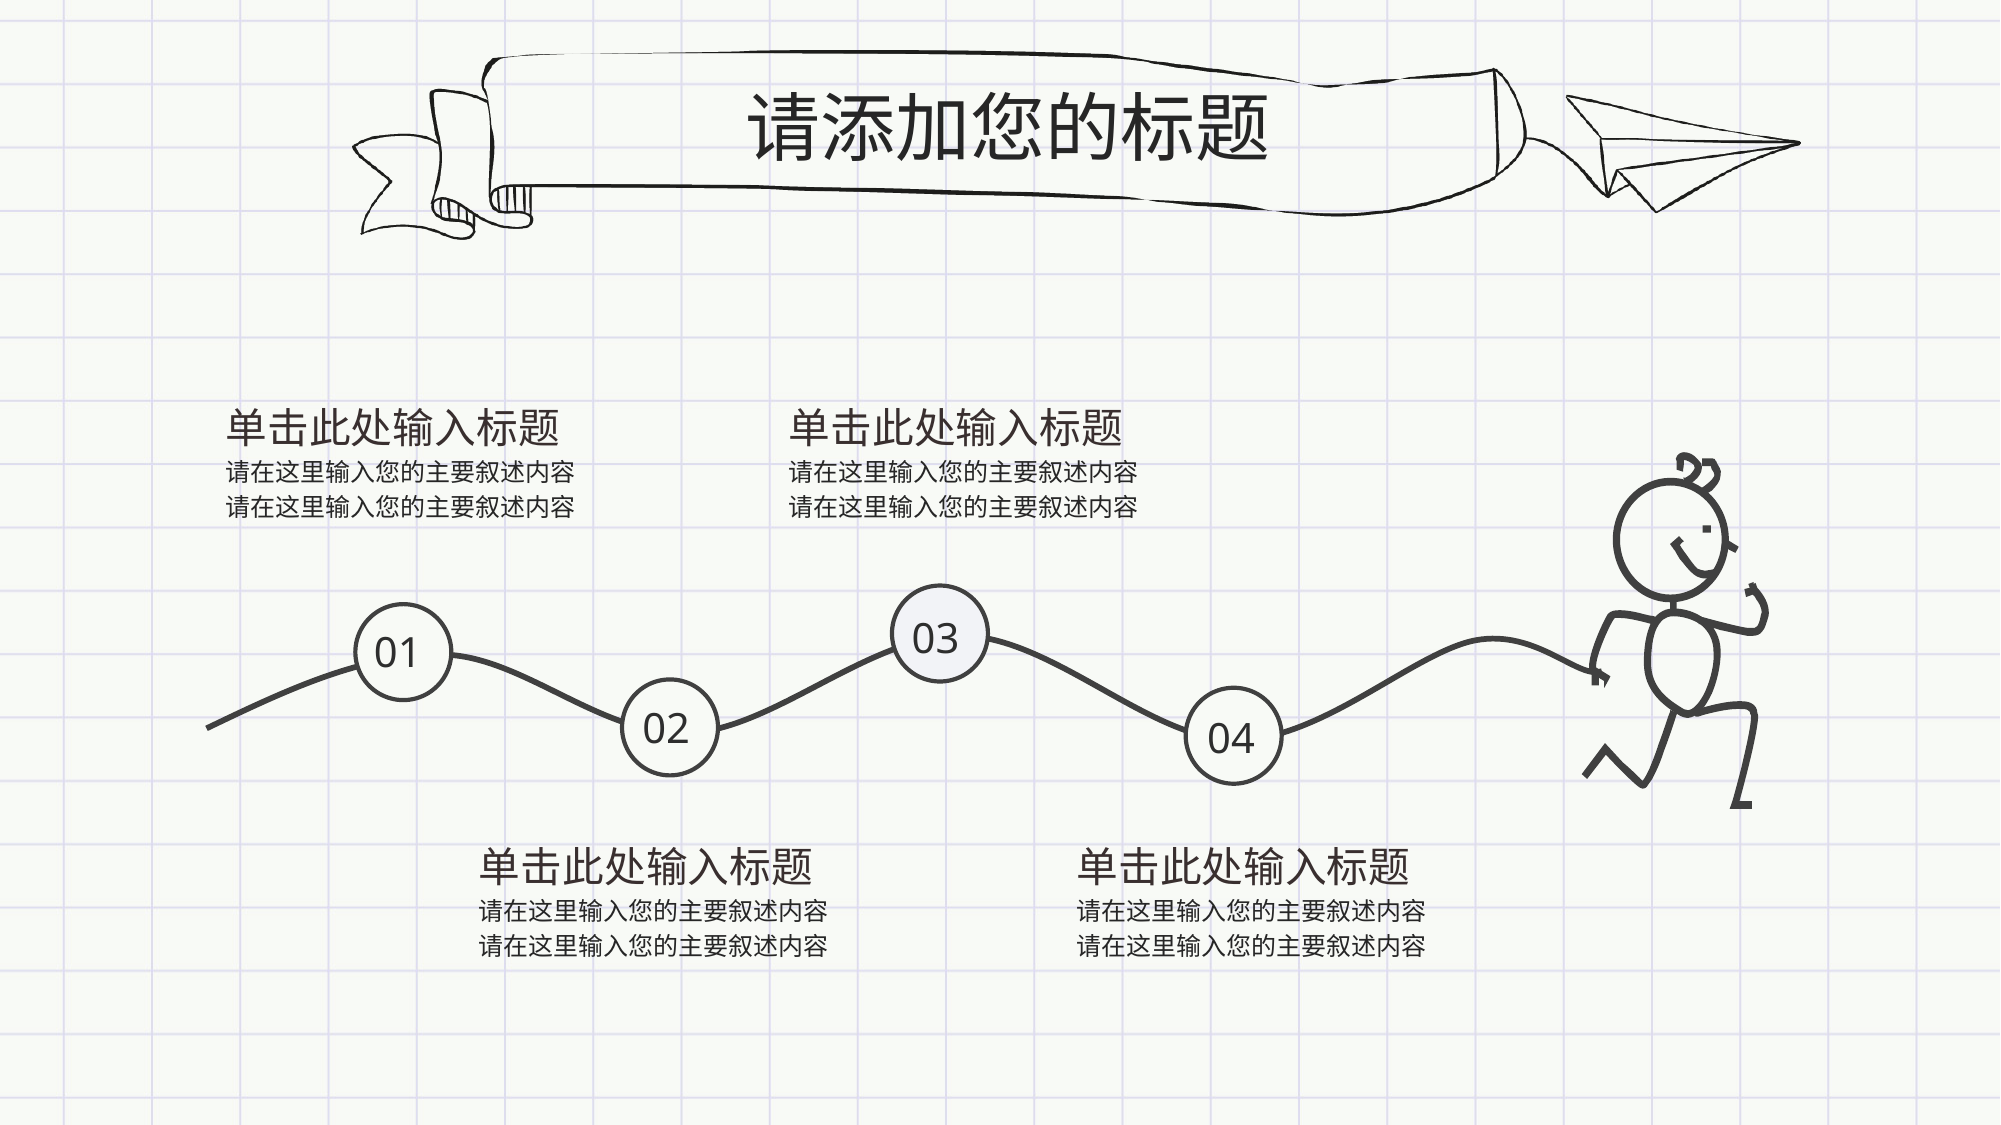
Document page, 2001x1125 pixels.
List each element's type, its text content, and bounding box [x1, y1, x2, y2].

text_box [1241, 637, 1581, 732]
picture [352, 50, 1801, 240]
text_box [206, 654, 621, 730]
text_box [355, 604, 457, 701]
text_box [621, 679, 725, 776]
text_box 单击此处输入标题 请在这里输入您的主要叙述内容 请在这里输入您的主要叙述内容 [463, 833, 905, 968]
text_box [725, 639, 1185, 731]
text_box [1185, 687, 1290, 784]
text_box 单击此处输入标题 请在这里输入您的主要叙述内容 请在这里输入您的主要叙述内容 [1061, 833, 1502, 968]
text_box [891, 585, 995, 682]
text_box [1581, 452, 1769, 809]
text_box 单击此处输入标题 请在这里输入您的主要叙述内容 请在这里输入您的主要叙述内容 [210, 394, 651, 529]
text_box 单击此处输入标题 请在这里输入您的主要叙述内容 请在这里输入您的主要叙述内容 [773, 394, 1215, 529]
